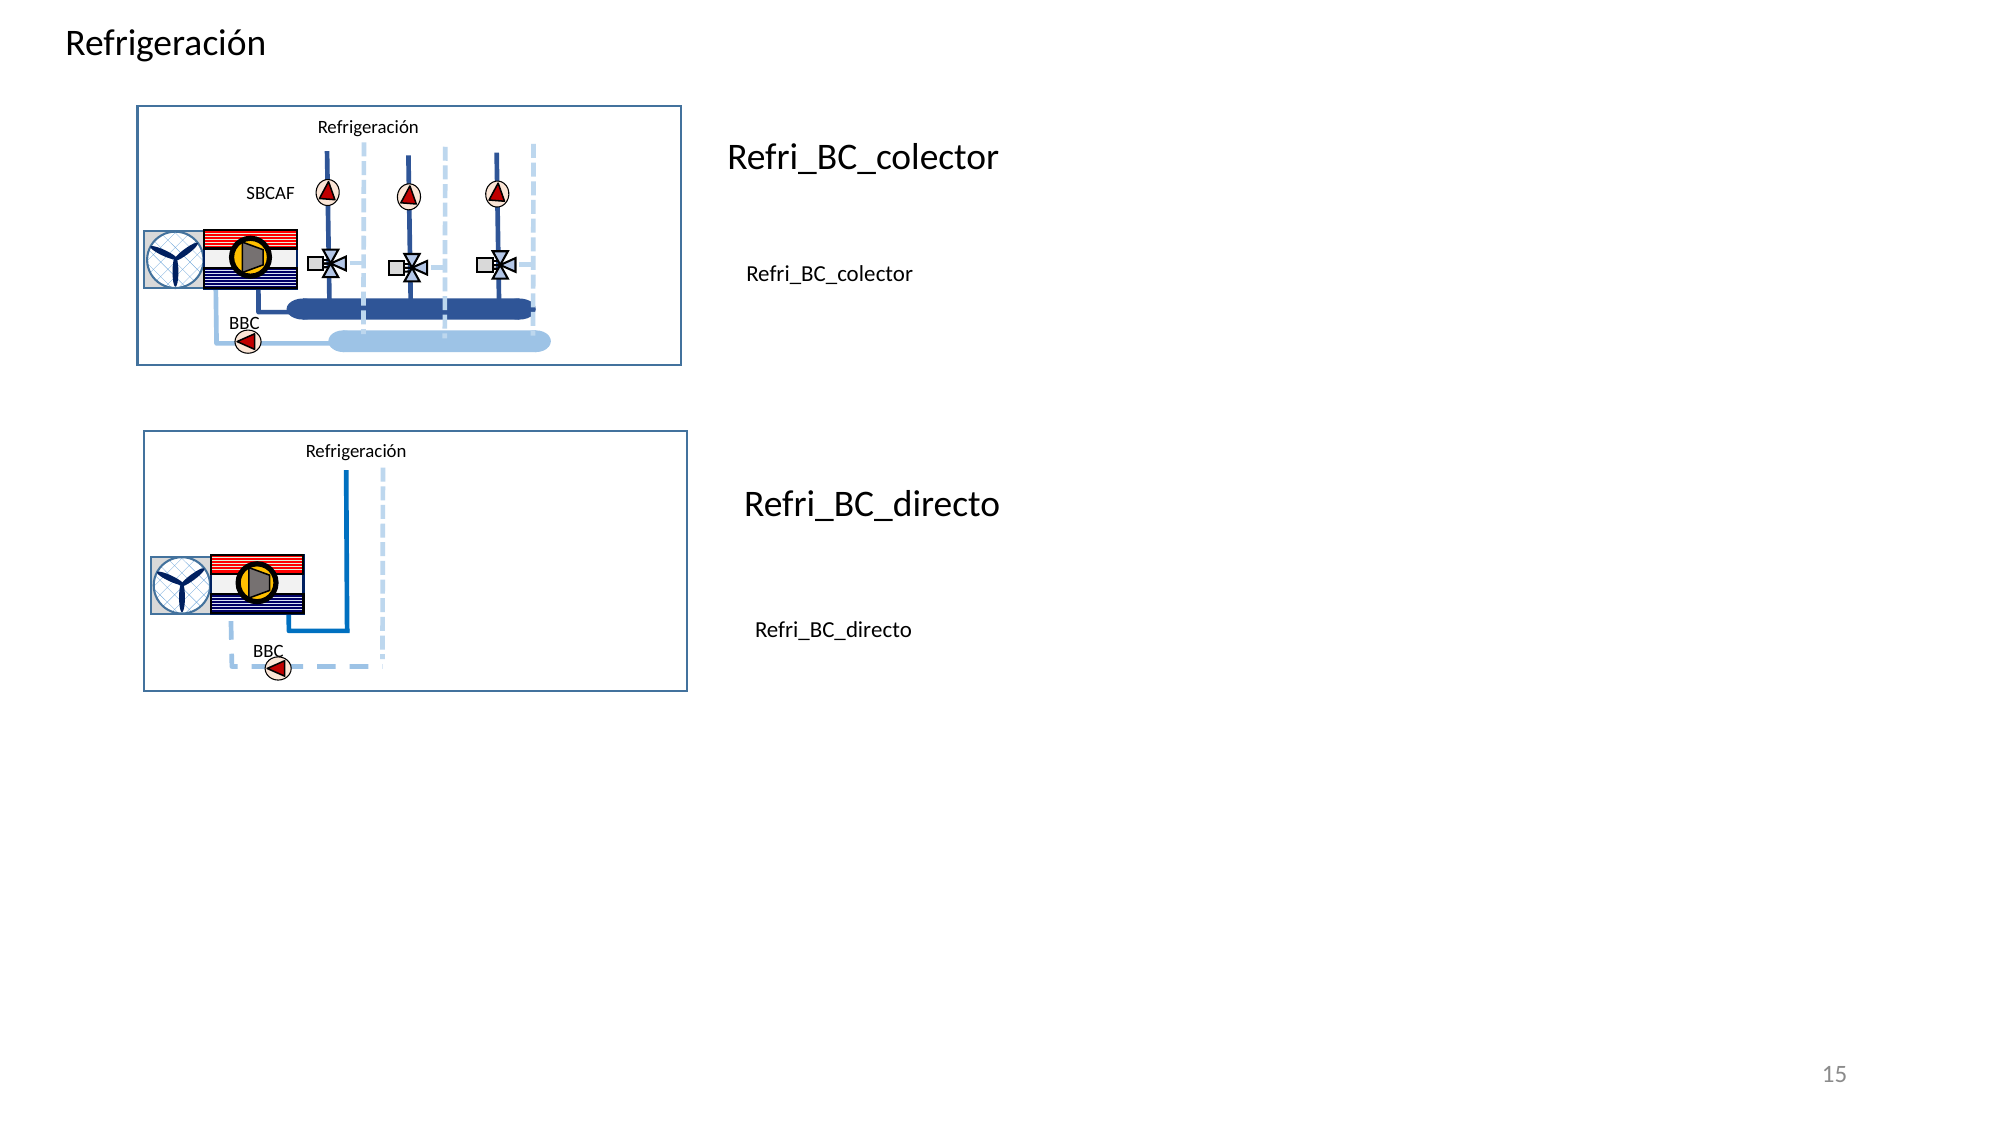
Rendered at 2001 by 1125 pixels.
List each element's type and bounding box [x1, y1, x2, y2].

text_box [143, 430, 688, 692]
text_box [729, 471, 1016, 532]
text_box [740, 607, 928, 650]
text_box [712, 124, 1015, 185]
slide_number [1412, 1042, 1863, 1103]
text_box [136, 105, 682, 366]
text_box [50, 10, 282, 71]
text_box [731, 251, 929, 294]
